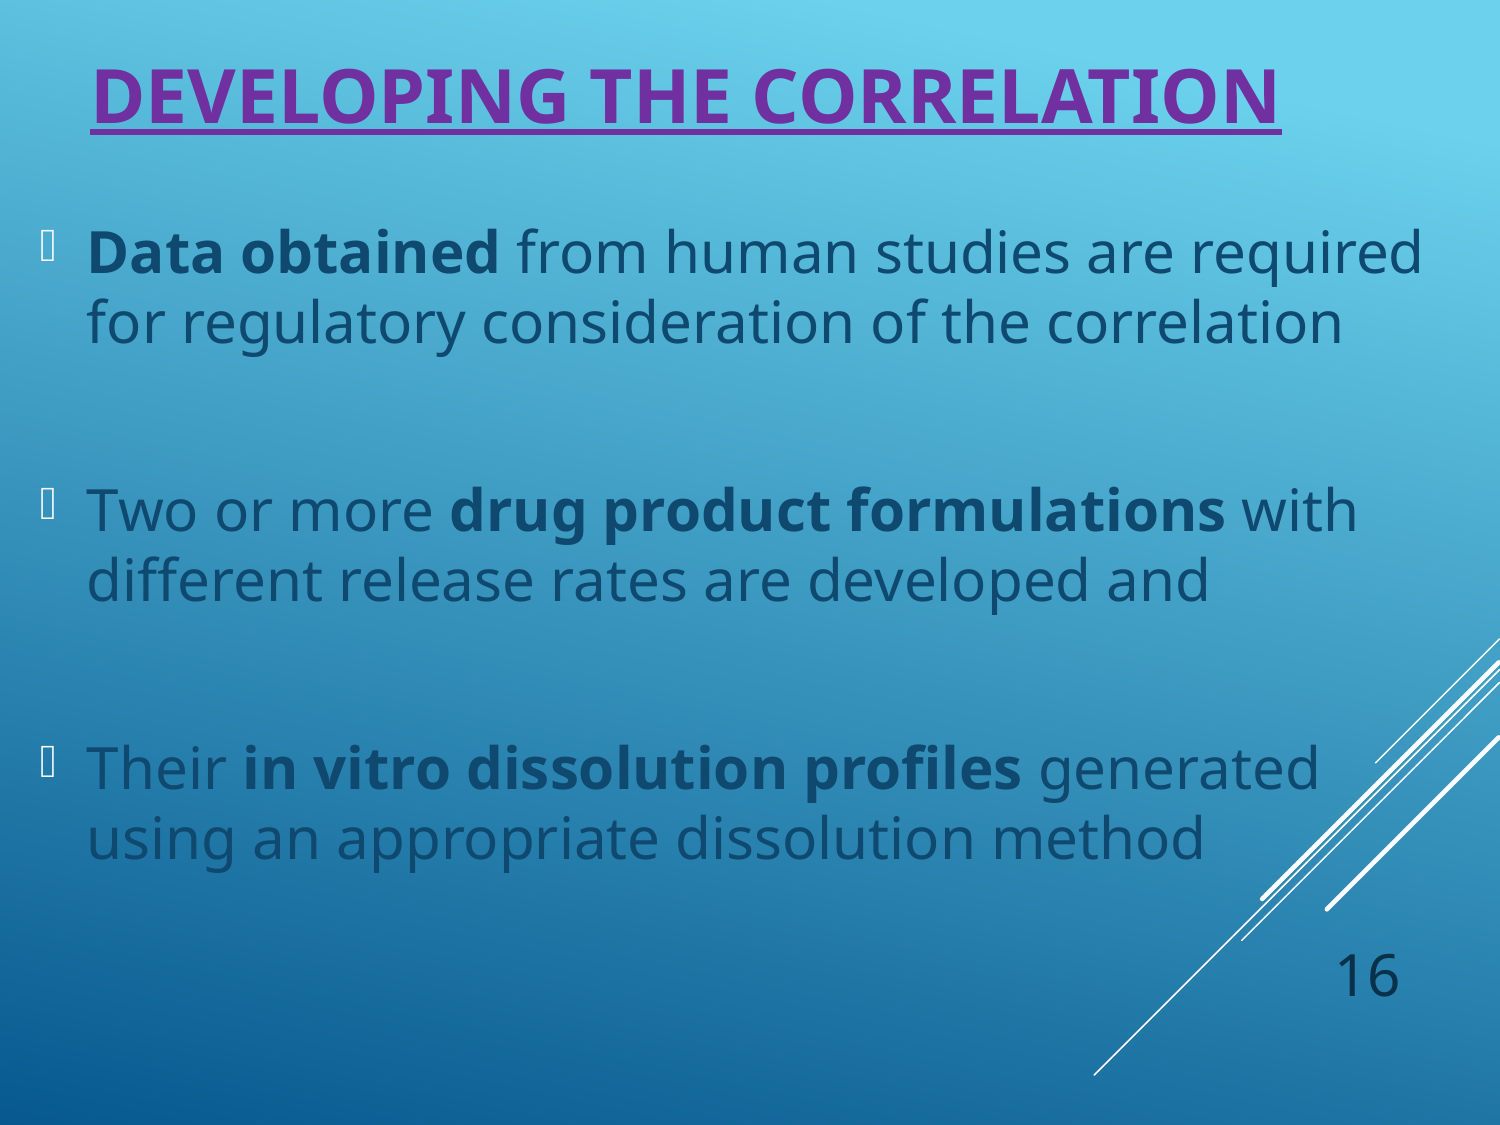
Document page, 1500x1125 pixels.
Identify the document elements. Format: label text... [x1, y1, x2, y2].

list Data obtained from human studies are required for regulatory consideration of the correlation Two or more drug product formulations with different release rates are developed and Their in vitro dissolution profiles generated using an appropriate dissolution method [24, 174, 1488, 1005]
slide_number 16 [1275, 915, 1416, 1025]
title Developing the correlation [75, 12, 1425, 174]
